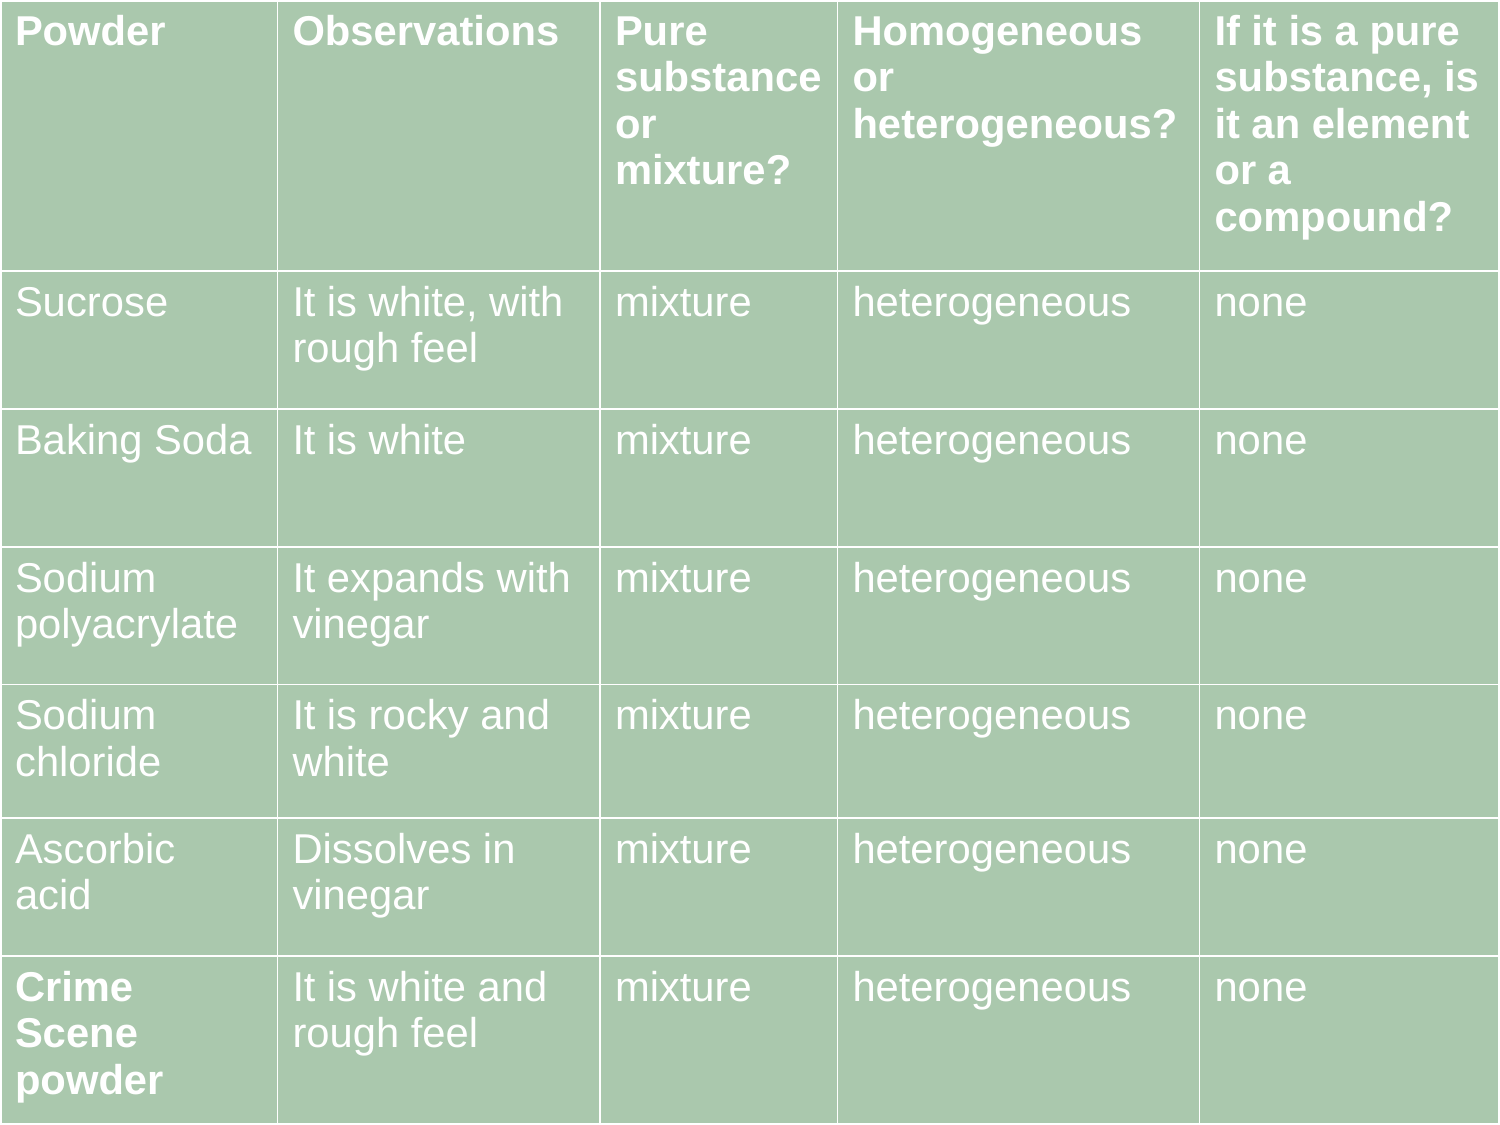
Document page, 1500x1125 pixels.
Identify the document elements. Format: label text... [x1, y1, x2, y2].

table_cell It is rocky and white [278, 685, 599, 817]
table_cell mixture [601, 272, 837, 408]
table_cell It expands with vinegar [278, 548, 599, 684]
table_cell none [1200, 685, 1498, 817]
table_cell heterogeneous [838, 957, 1199, 1123]
table_cell mixture [601, 685, 837, 817]
table_cell none [1200, 548, 1498, 684]
table_header Pure substance or mixture? [601, 2, 837, 270]
table_cell Dissolves in vinegar [278, 819, 599, 955]
table_cell heterogeneous [838, 548, 1199, 684]
table_cell mixture [601, 957, 837, 1123]
table_header Observations [278, 2, 599, 270]
table_cell heterogeneous [838, 410, 1199, 546]
table_cell Sodium chloride [2, 685, 277, 817]
table_cell mixture [601, 410, 837, 546]
table_cell mixture [601, 548, 837, 684]
table_header Homogeneous or heterogeneous? [838, 2, 1199, 270]
table_cell It is white [278, 410, 599, 546]
table_header Powder [2, 2, 277, 270]
table_cell none [1200, 819, 1498, 955]
table_cell none [1200, 272, 1498, 408]
table_cell Sodium polyacrylate [2, 548, 277, 684]
table_cell heterogeneous [838, 819, 1199, 955]
table_cell mixture [601, 819, 837, 955]
table_cell It is white and rough feel [278, 957, 599, 1123]
table_header If it is a pure substance, is it an element or a compound? [1200, 2, 1498, 270]
table_cell Baking Soda [2, 410, 277, 546]
table_cell Crime Scene powder [2, 957, 277, 1123]
table_cell none [1200, 410, 1498, 546]
table_cell heterogeneous [838, 685, 1199, 817]
table_cell It is white, with rough feel [278, 272, 599, 408]
table_cell Sucrose [2, 272, 277, 408]
table_cell Ascorbic acid [2, 819, 277, 955]
table_cell heterogeneous [838, 272, 1199, 408]
table_cell none [1200, 957, 1498, 1123]
